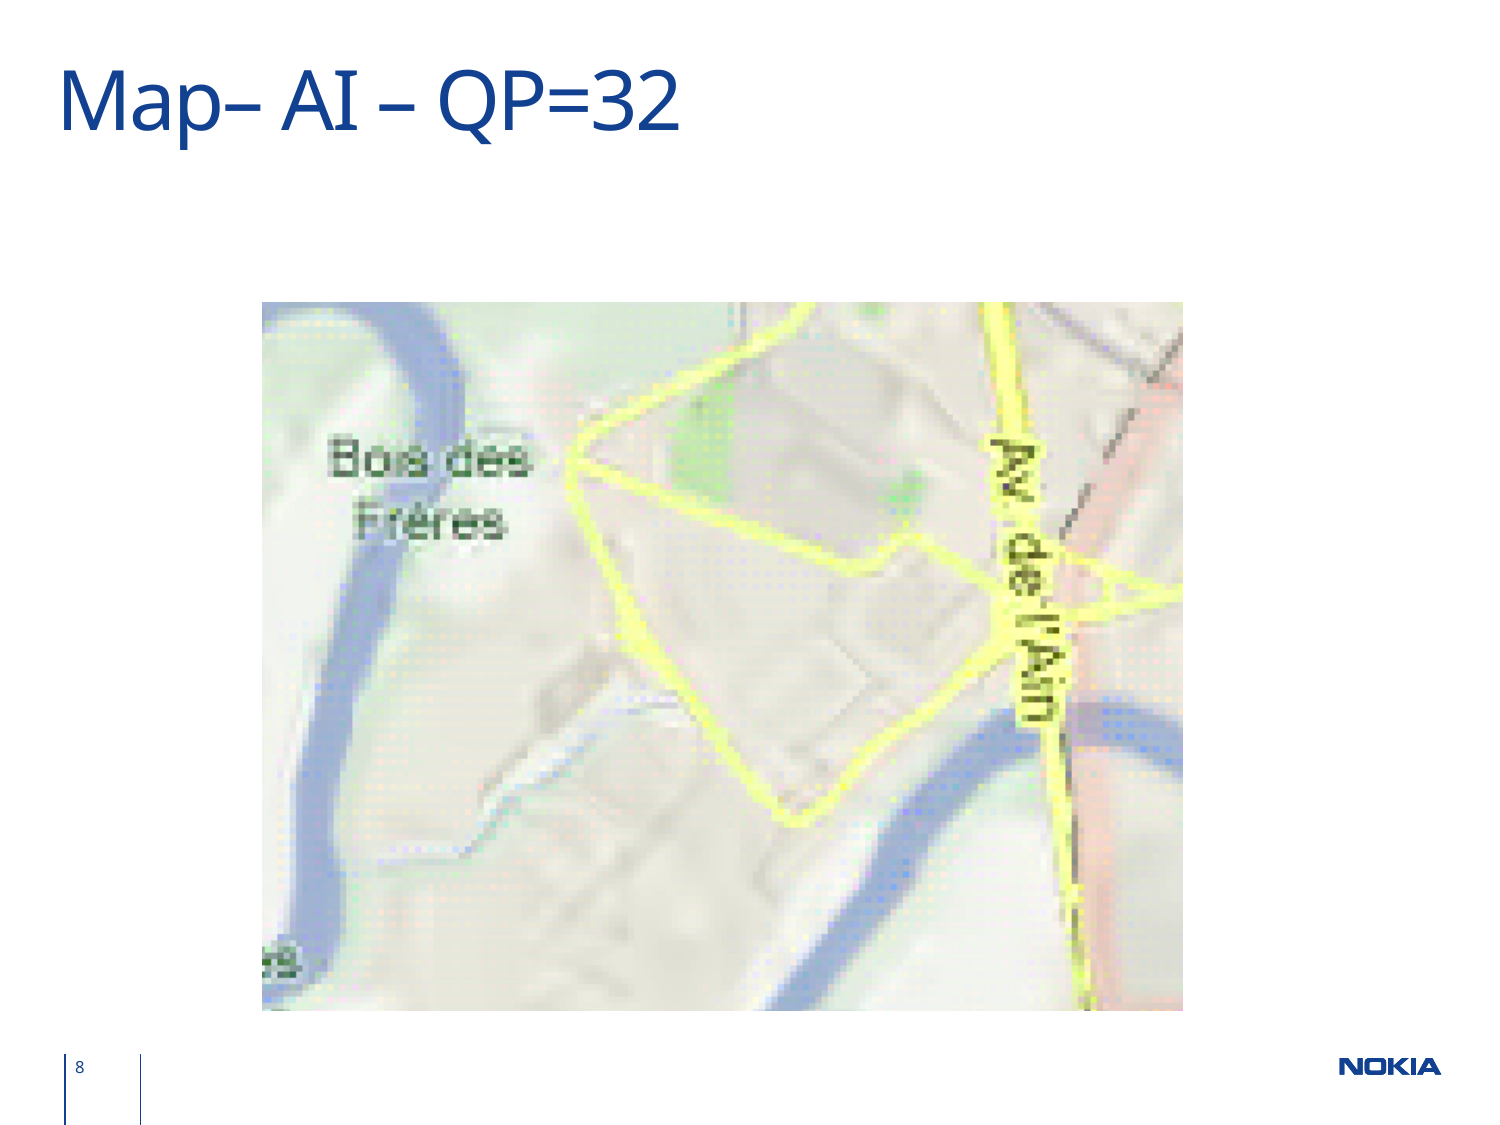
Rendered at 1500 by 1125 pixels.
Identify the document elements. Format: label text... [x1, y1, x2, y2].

picture [261, 302, 1183, 1011]
slide_number 8 [75, 1057, 124, 1079]
title Map– AI – QP=32 [56, 47, 1433, 149]
